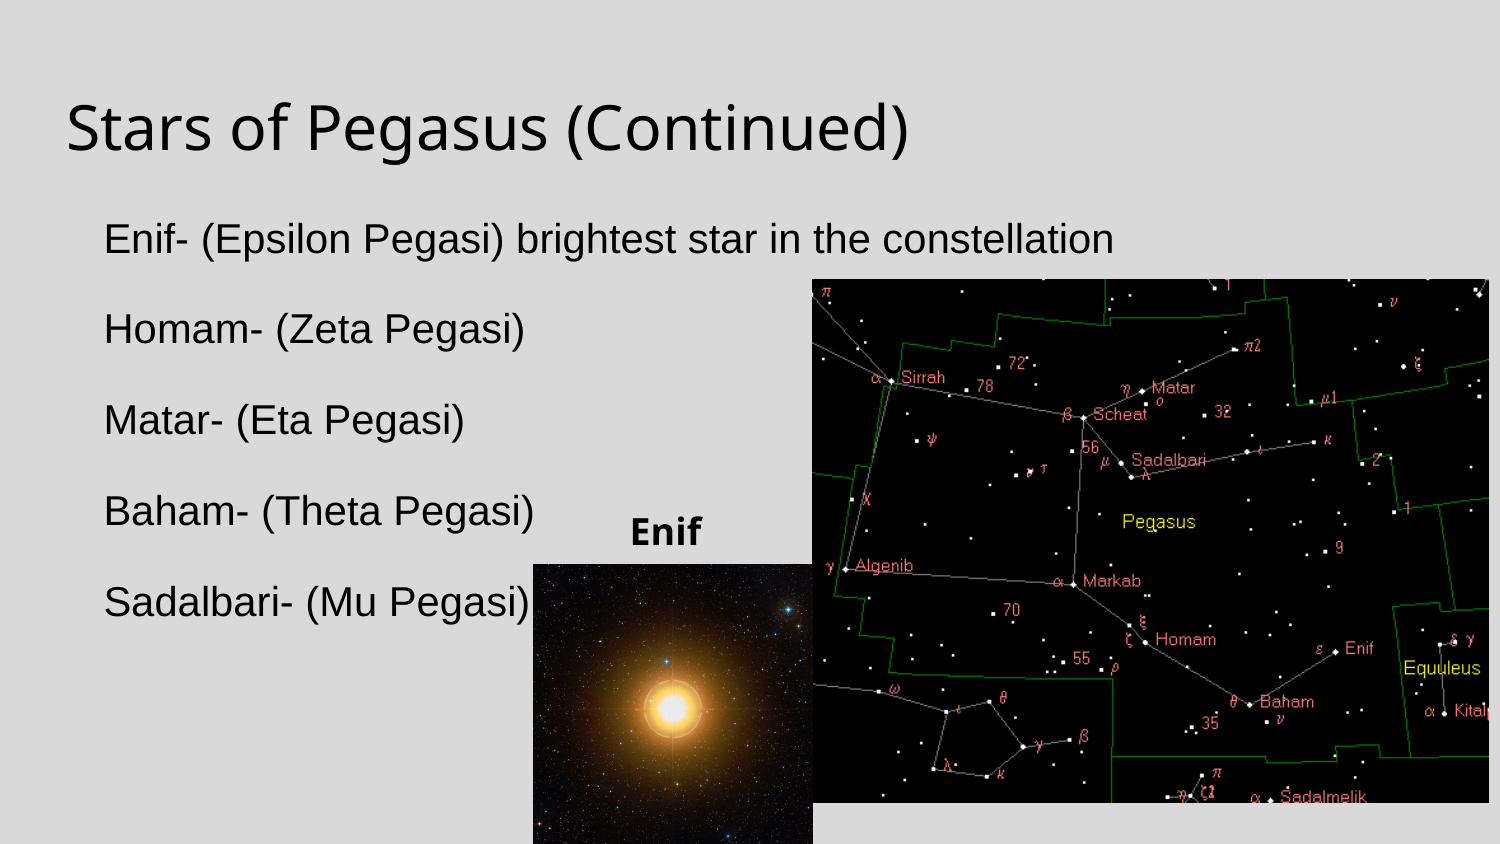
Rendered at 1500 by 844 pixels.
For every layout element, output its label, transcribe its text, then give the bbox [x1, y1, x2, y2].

list Enif- (Epsilon Pegasi) brightest star in the constellation Homam- (Zeta Pegasi) Matar- (Eta Pegasi) Baham- (Theta Pegasi) Sadalbari- (Mu Pegasi) [51, 189, 1449, 750]
title Stars of Pegasus (Continued) [51, 72, 1449, 167]
text_box Enif [575, 492, 756, 560]
picture [532, 278, 1489, 844]
